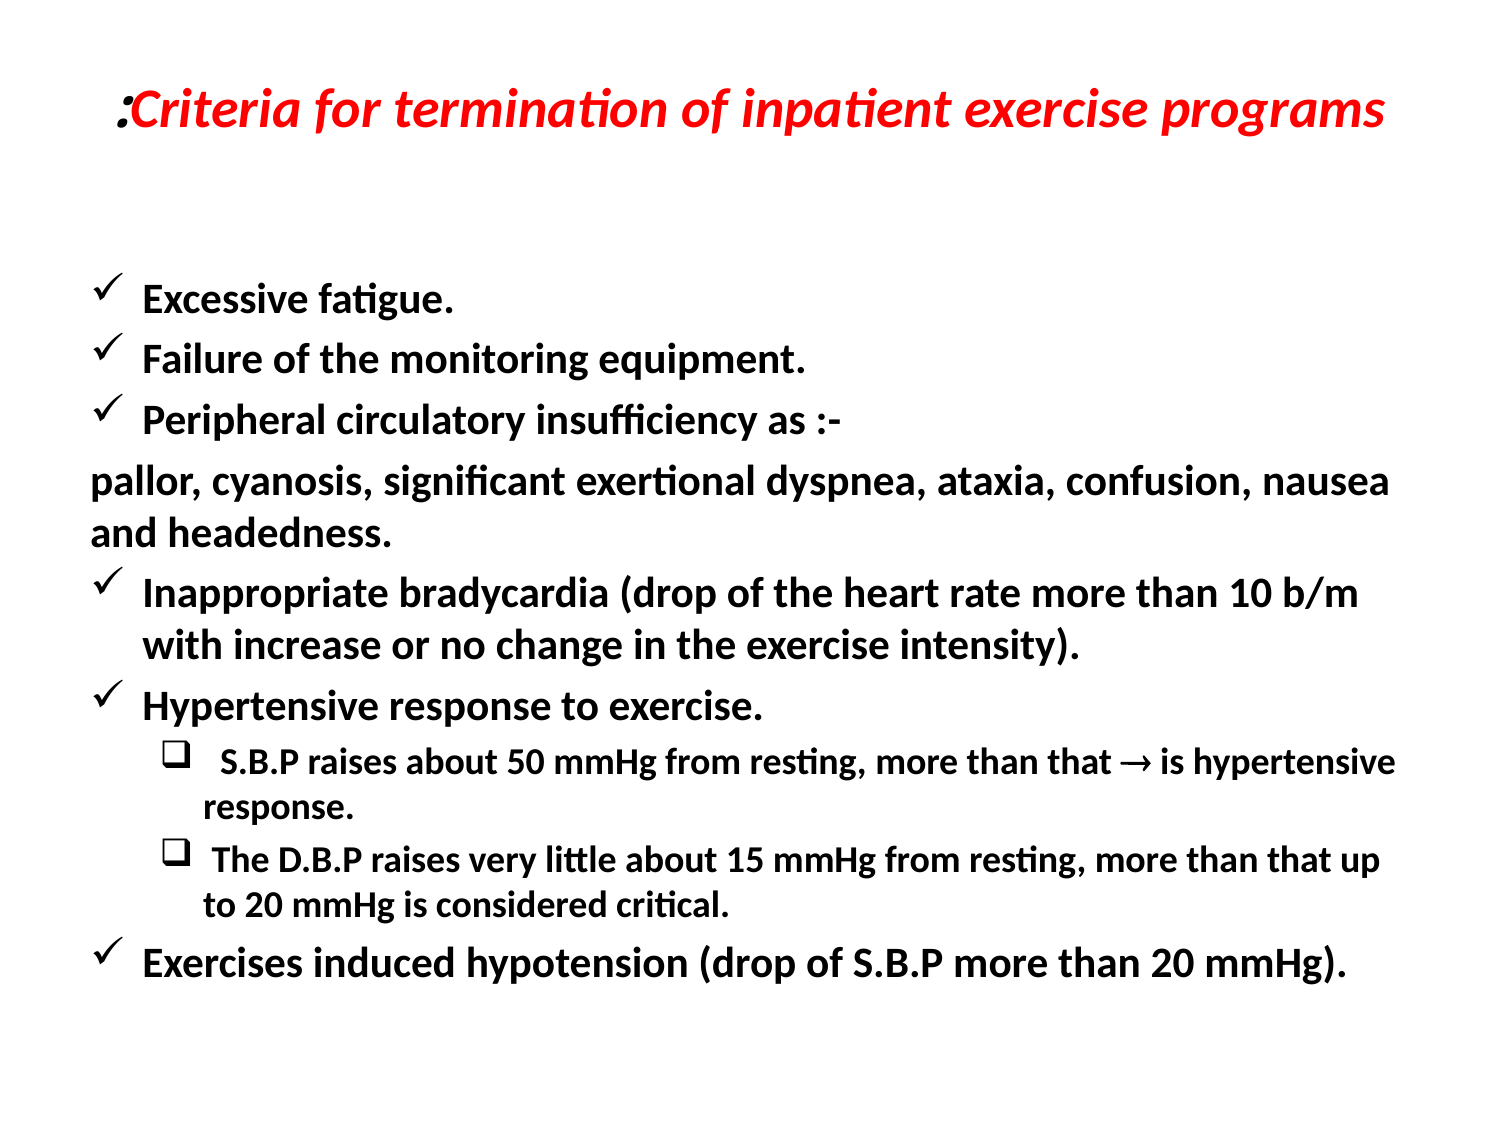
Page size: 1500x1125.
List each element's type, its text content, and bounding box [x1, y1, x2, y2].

title Criteria for termination of inpatient exercise programs: [75, 45, 1425, 233]
list Excessive fatigue. Failure of the monitoring equipment. Peripheral circulatory insufficiency as :- pallor, cyanosis, significant exertional dyspnea, ataxia, confusion, nausea and headedness. Inappropriate bradycardia (drop of the heart rate more than 10 b/m with increase or no change in the exercise intensity). Hypertensive response to exercise. S.B.P raises about 50 mmHg from resting, more than that  is hypertensive response. The D.B.P raises very little about 15 mmHg from resting, more than that up to 20 mmHg is considered critical. Exercises induced hypotension (drop of S.B.P more than 20 mmHg). [75, 262, 1425, 1005]
